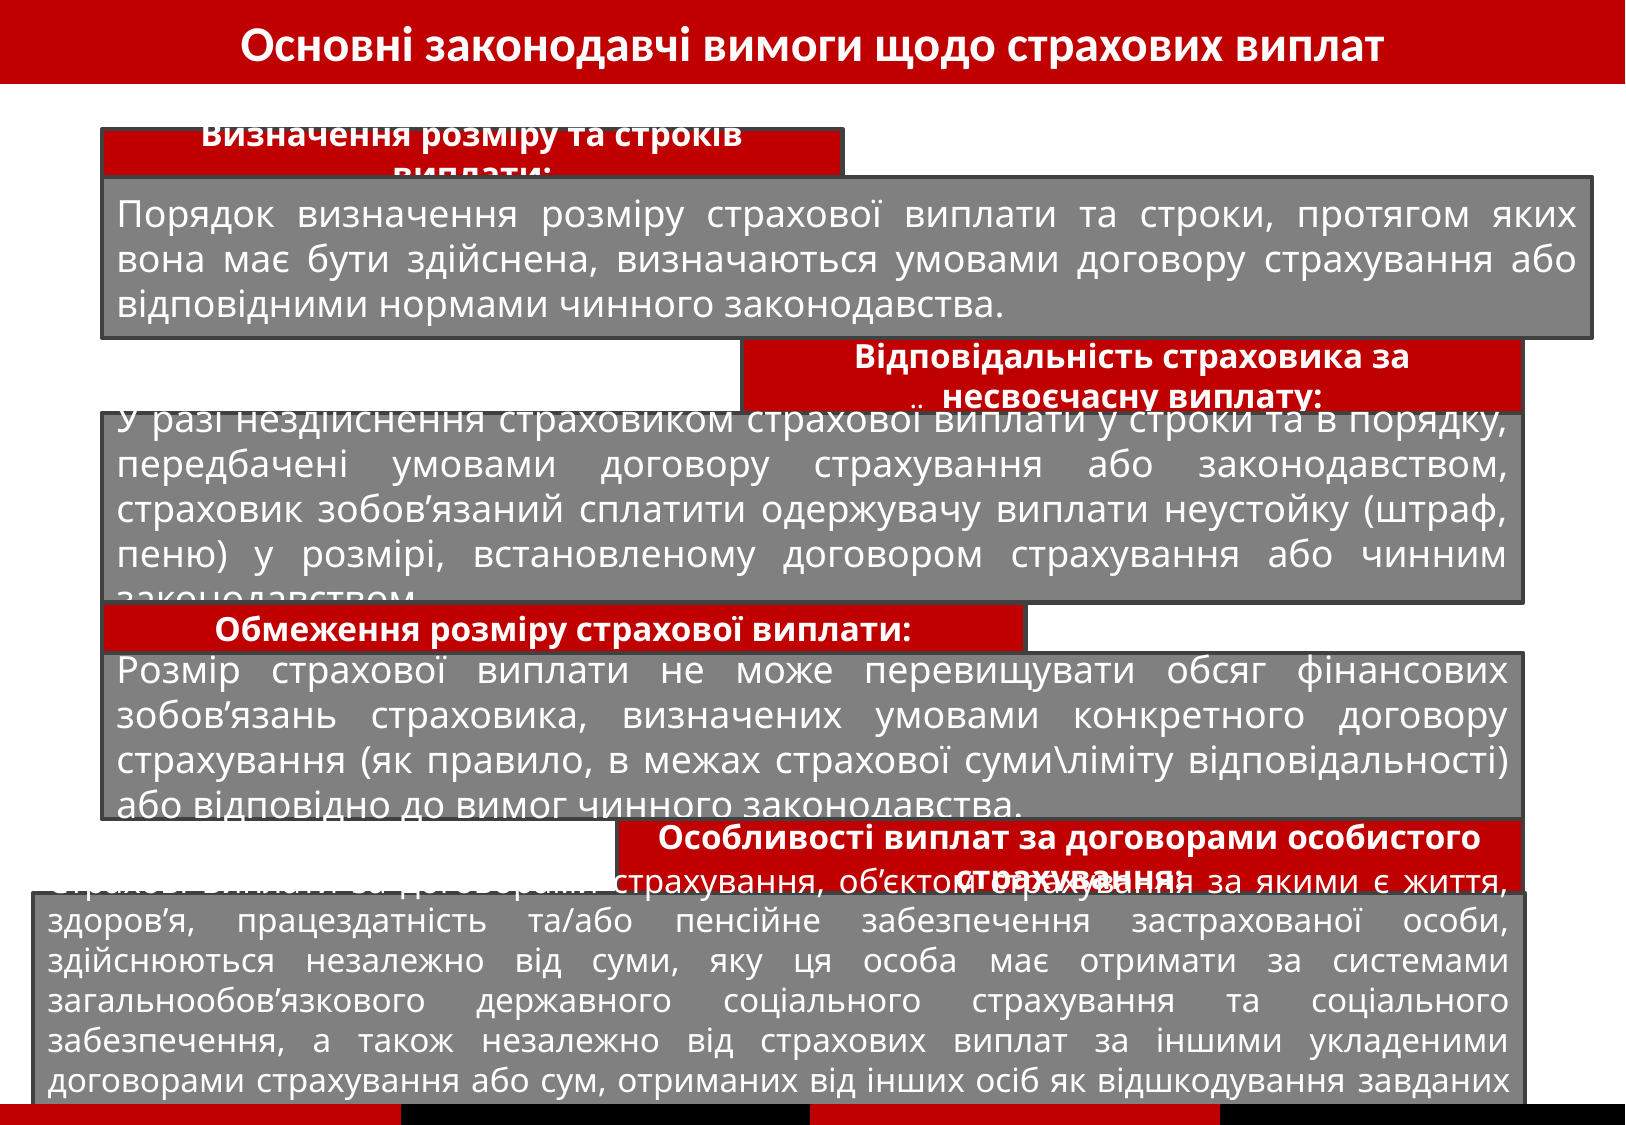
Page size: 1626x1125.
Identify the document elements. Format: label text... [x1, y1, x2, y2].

text_box Обмеження розміру страхової виплати: [100, 600, 1028, 651]
text_box Особливості виплат за договорами особистого страхування: [615, 817, 1525, 891]
text_box Відповідальність страховика за несвоєчасну виплату: [740, 336, 1525, 411]
text_box Розмір страхової виплати не може перевищувати обсяг фінансових зобов’язань страховика, визначених умовами конкретного договору страхування (як правило, в межах страхової суми\ліміту відповідальності) або відповідно до вимог чинного законодавства. [100, 651, 1525, 821]
text_box Страхові виплати за договорами страхування, об’єктом страхування за якими є життя, здоров’я, працездатність та/або пенсійне забезпечення застрахованої особи, здійснюються незалежно від суми, яку ця особа має отримати за системами загальнообов’язкового державного соціального страхування та соціального забезпечення, а також незалежно від страхових виплат за іншими укладеними договорами страхування або сум, отриманих від інших осіб як відшкодування завданих збитків. [31, 891, 1527, 1104]
text_box У разі нездійснення страховиком страхової виплати у строки та в порядку, передбачені умовами договору страхування або законодавством, страховик зобов’язаний сплатити одержувачу виплати неустойку (штраф, пеню) у розмірі, встановленому договором страхування або чинним законодавством. [100, 411, 1525, 605]
text_box Порядок визначення розміру страхової виплати та строки, протягом яких вона має бути здійснена, визначаються умовами договору страхування або відповідними нормами чинного законодавства. [100, 175, 1594, 340]
text_box Основні законодавчі вимоги щодо страхових виплат [0, 0, 1625, 84]
text_box Визначення розміру та строків виплати: [100, 127, 845, 175]
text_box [0, 1105, 1625, 1125]
